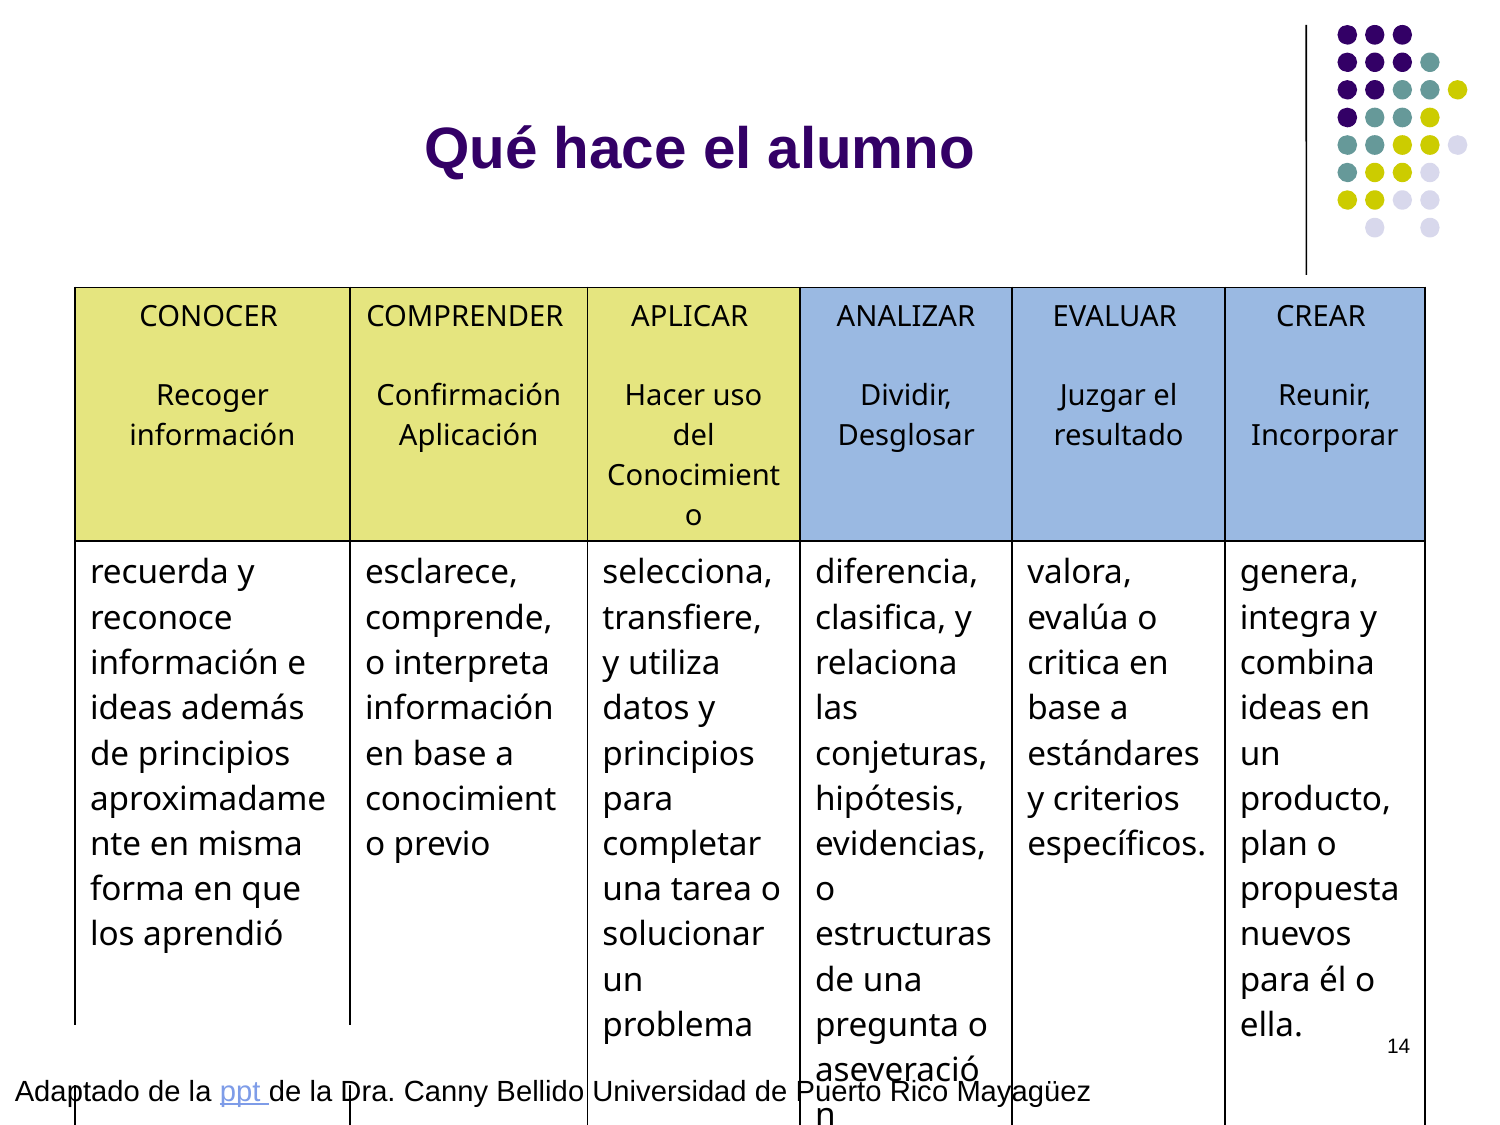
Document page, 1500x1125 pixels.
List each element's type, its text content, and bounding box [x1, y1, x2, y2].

table_cell diferencia, clasifica, y relaciona las conjeturas, hipótesis, evidencias, o estructuras de una pregunta o aseveración [801, 542, 1011, 1023]
table_header CONOCER Recoger información [76, 288, 349, 540]
table_header CREAR Reunir, Incorporar [1226, 288, 1424, 540]
table_cell selecciona, transfiere, y utiliza datos y principios para completar una tarea o solucionar un problema [588, 542, 799, 1023]
table_cell recuerda y reconoce información e ideas además de principios aproximadamente en misma forma en que los aprendió [76, 542, 349, 1023]
table_header EVALUAR Juzgar el resultado [1013, 288, 1224, 540]
table_header COMPRENDER Confirmación Aplicación [351, 288, 587, 540]
table_header ANALIZAR Dividir, Desglosar [801, 288, 1011, 540]
table_header APLICAR Hacer uso del Conocimiento [588, 288, 799, 540]
text_box Qué hace el alumno [112, 62, 1288, 238]
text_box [0, 1024, 1500, 1116]
table_cell valora, evalúa o critica en base a estándares y criterios específicos. [1013, 542, 1224, 1023]
table_cell esclarece, comprende, o interpreta información en base a conocimiento previo [351, 542, 587, 1023]
table_cell genera, integra y combina ideas en un producto, plan o propuesta nuevos para él o ella. [1226, 542, 1424, 1023]
